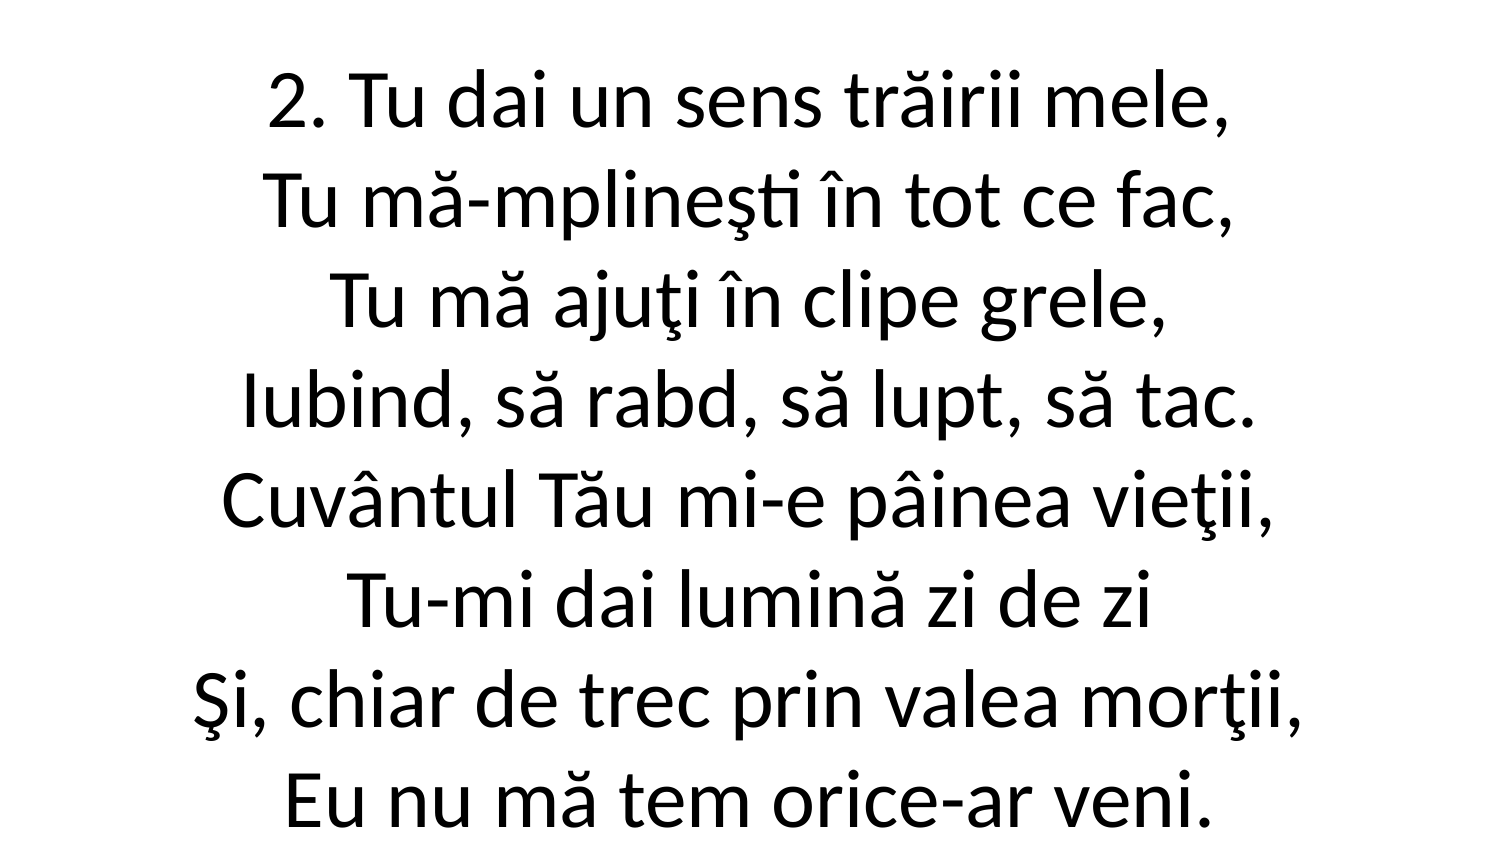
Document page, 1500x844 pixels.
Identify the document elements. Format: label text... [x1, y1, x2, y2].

text_box 2. Tu dai un sens trăirii mele, Tu mă-mplineşti în tot ce fac, Tu mă ajuţi în clipe grele, Iubind, să rabd, să lupt, să tac. Cuvântul Tău mi-e pâinea vieţii, Tu-mi dai lumină zi de zi Şi, chiar de trec prin valea morţii, Eu nu mă tem orice-ar veni. [177, 0, 1322, 844]
